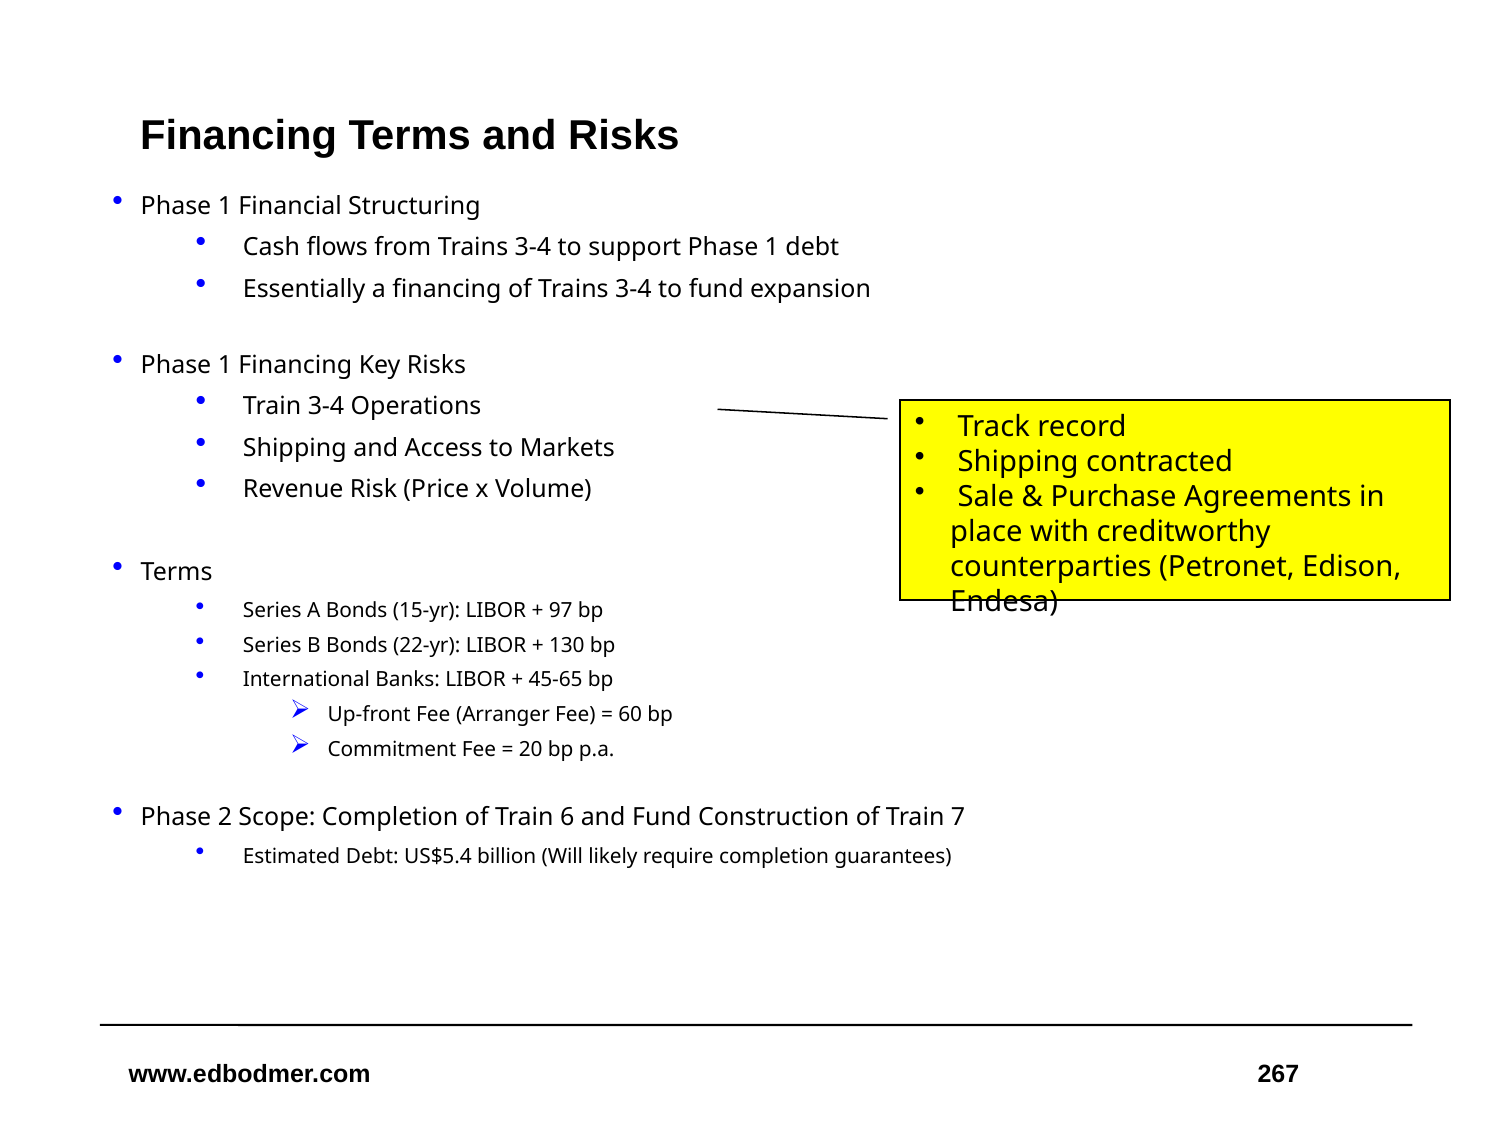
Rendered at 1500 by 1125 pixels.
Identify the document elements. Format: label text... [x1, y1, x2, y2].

list Phase 1 Financial Structuring Cash flows from Trains 3-4 to support Phase 1 debt Essentially a financing of Trains 3-4 to fund expansion Phase 1 Financing Key Risks Train 3-4 Operations Shipping and Access to Markets Revenue Risk (Price x Volume) Terms Series A Bonds (15-yr): LIBOR + 97 bp Series B Bonds (22-yr): LIBOR + 130 bp International Banks: LIBOR + 45-65 bp Up-front Fee (Arranger Fee) = 60 bp Commitment Fee = 20 bp p.a. Phase 2 Scope: Completion of Train 6 and Fund Construction of Train 7 Estimated Debt: US$5.4 billion (Will likely require completion guarantees) [87, 187, 1463, 1050]
text_box Track record Shipping contracted Sale & Purchase Agreements in place with creditworthy counterparties (Petronet, Edison, Endesa) [900, 399, 1450, 601]
title Financing Terms and Risks [125, 99, 1288, 225]
